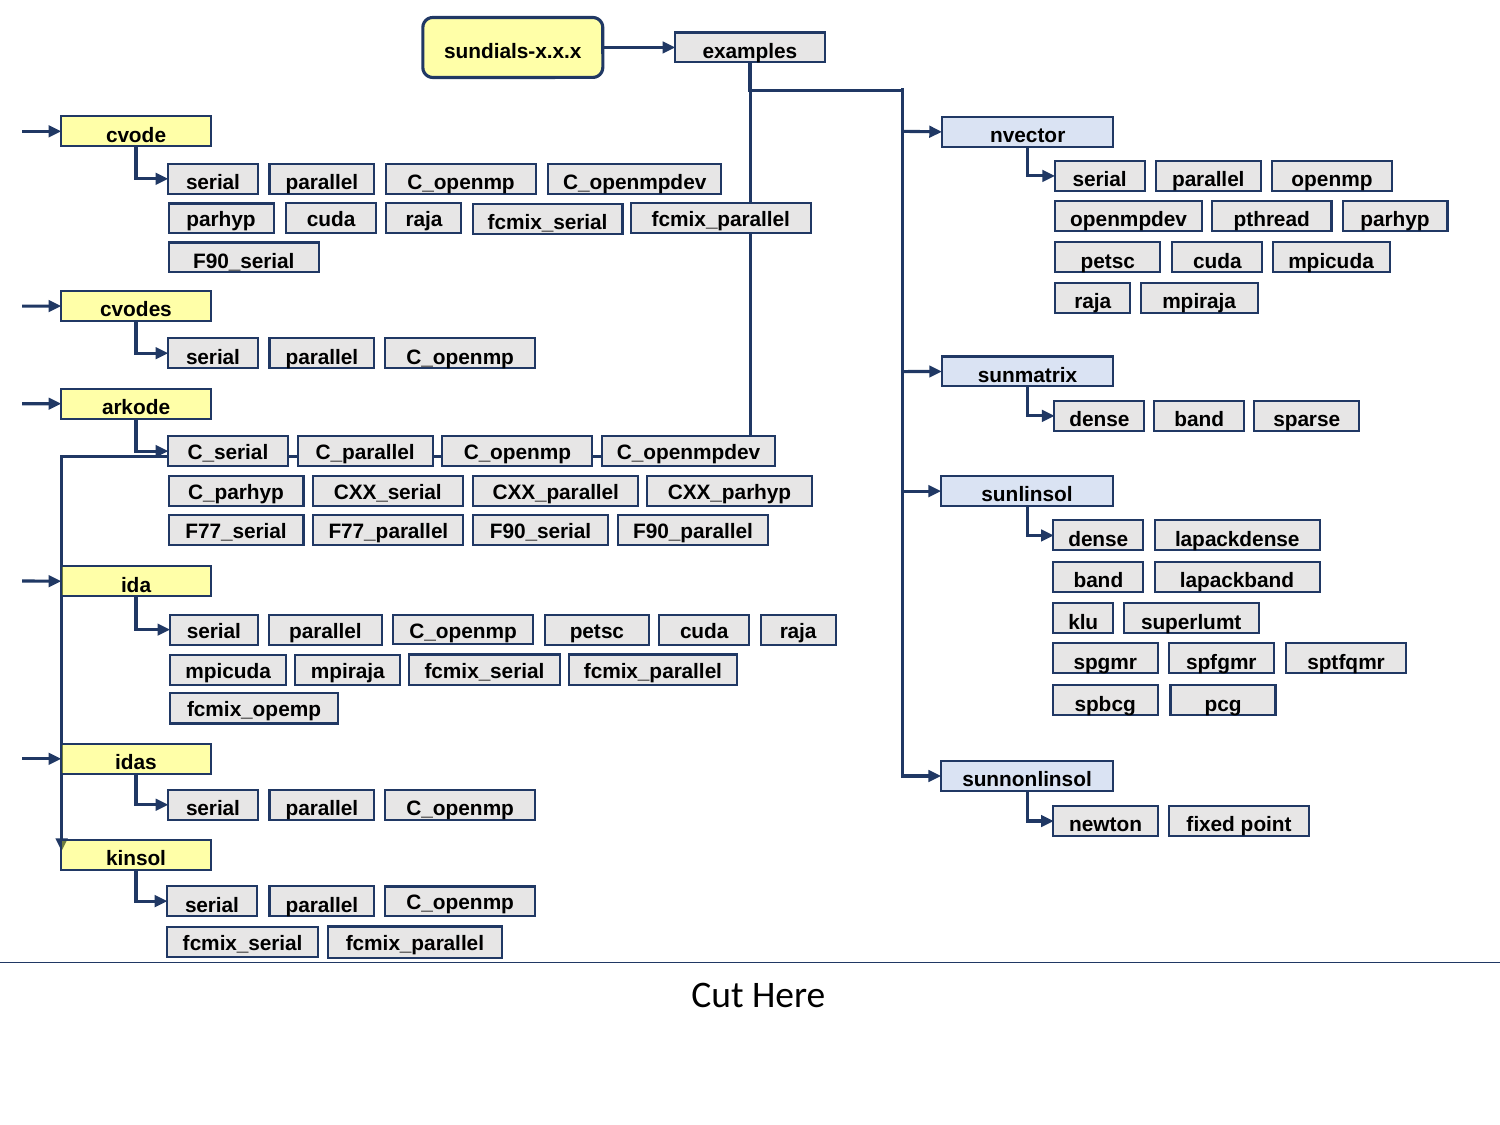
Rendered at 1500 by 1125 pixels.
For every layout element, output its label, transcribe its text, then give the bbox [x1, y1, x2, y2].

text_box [11, 112, 801, 802]
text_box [22, 388, 813, 546]
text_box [22, 566, 836, 724]
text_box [60, 839, 536, 958]
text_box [940, 476, 1407, 716]
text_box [813, 413, 1265, 452]
text_box sundials-x.x.x [421, 16, 604, 79]
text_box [941, 356, 1360, 431]
text_box examples [674, 31, 811, 63]
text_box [902, 116, 1448, 314]
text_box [22, 116, 811, 273]
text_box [940, 761, 1310, 837]
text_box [22, 291, 536, 369]
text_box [22, 743, 536, 820]
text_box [811, 0, 841, 153]
text_box Cut Here [574, 963, 942, 1023]
